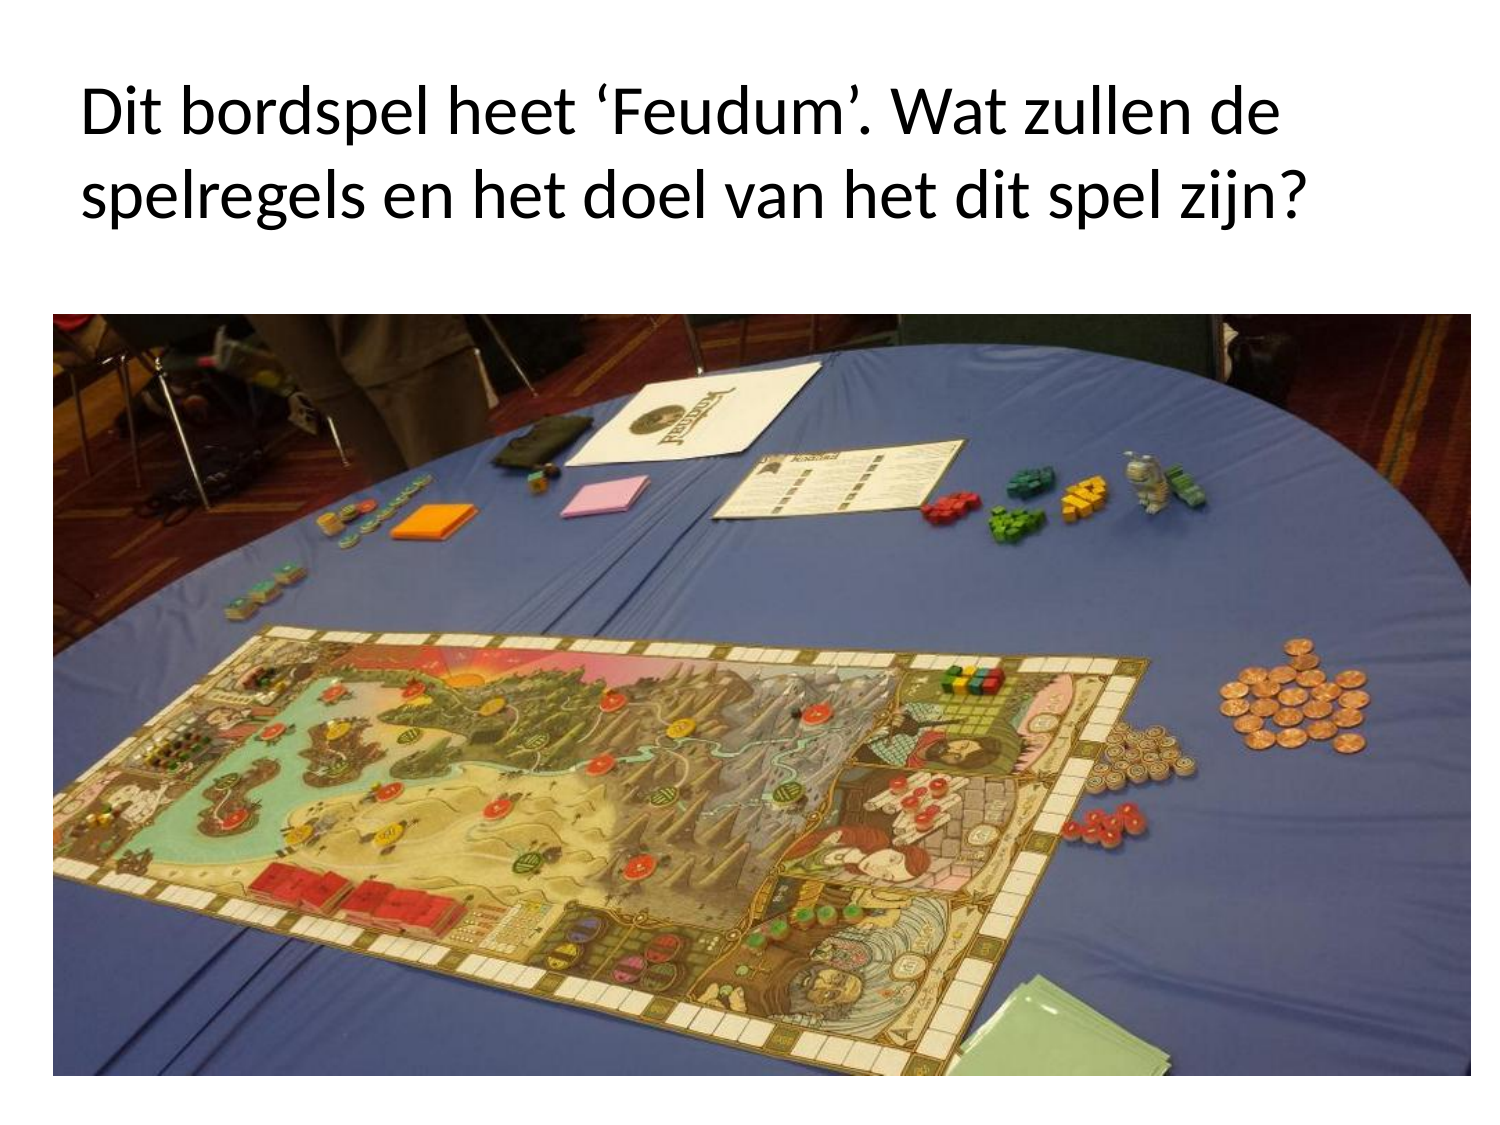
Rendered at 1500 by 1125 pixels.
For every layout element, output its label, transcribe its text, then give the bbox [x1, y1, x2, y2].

picture [52, 314, 1471, 1077]
title Dit bordspel heet ‘Feudum’. Wat zullen de spelregels en het doel van het dit spel zijn? [64, 54, 1415, 243]
